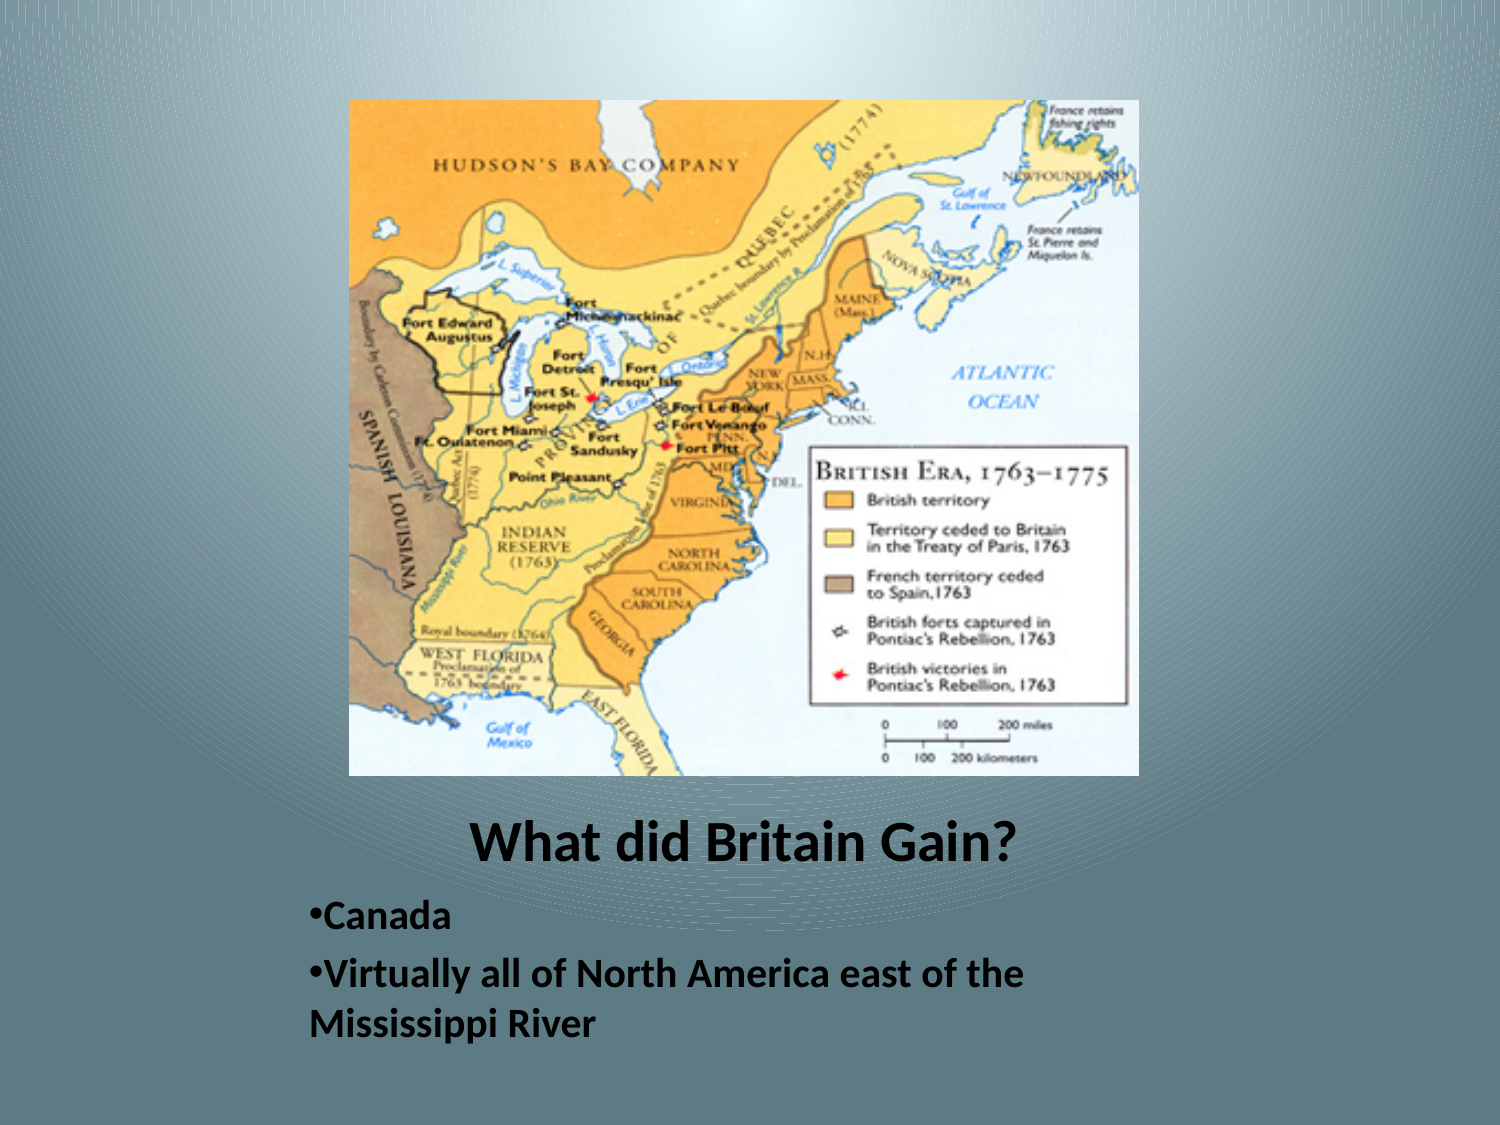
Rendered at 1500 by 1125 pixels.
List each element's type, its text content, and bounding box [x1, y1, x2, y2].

list Canada Virtually all of North America east of the Mississippi River [294, 880, 1194, 1013]
title What did Britain Gain? [294, 787, 1194, 880]
picture [293, 100, 1195, 776]
